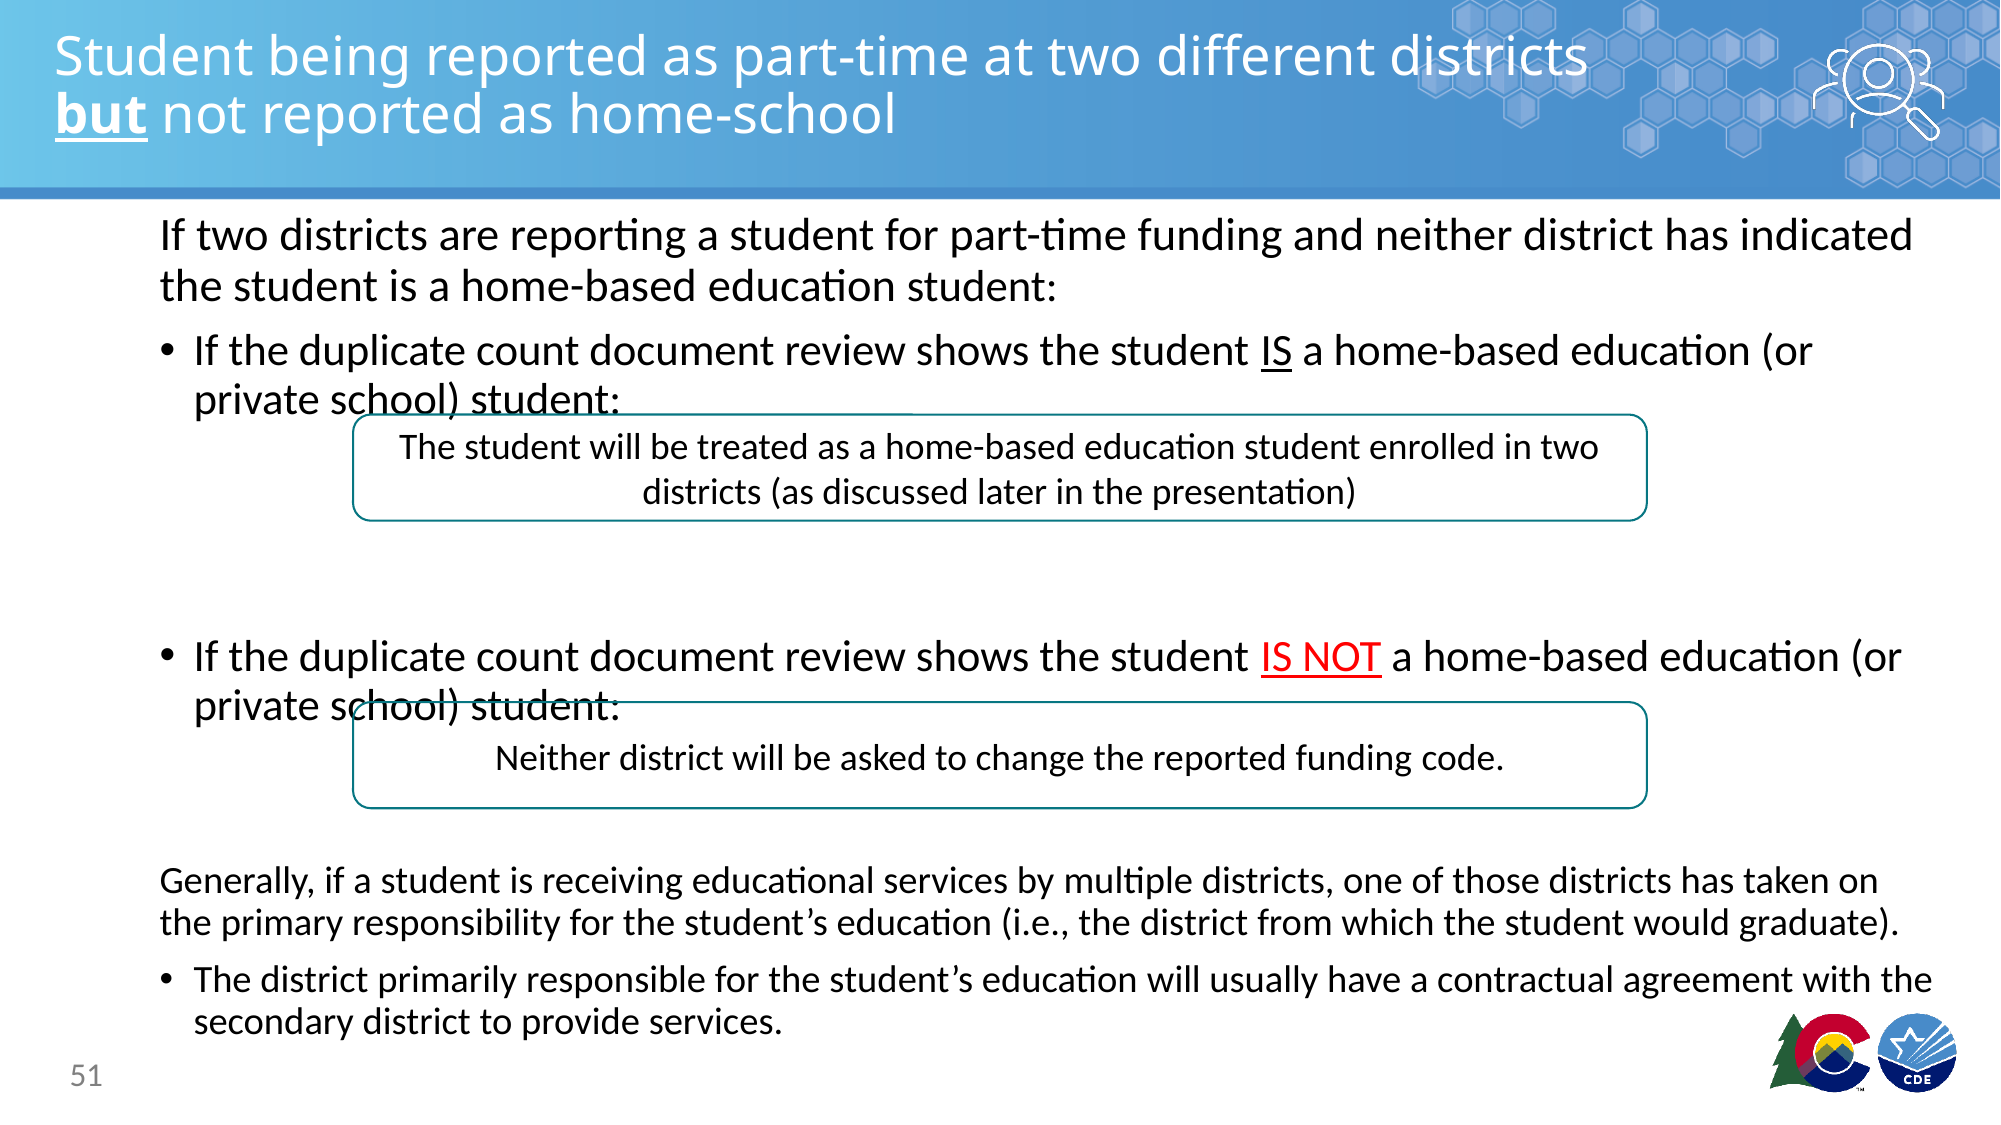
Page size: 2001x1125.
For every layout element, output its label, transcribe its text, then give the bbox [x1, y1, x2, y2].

text_box Neither district will be asked to change the reported funding code. [351, 701, 1648, 810]
text_box The student will be treated as a home-based education student enrolled in two districts (as discussed later in the presentation) [351, 413, 1648, 522]
picture [1768, 1012, 1957, 1093]
slide_number 51 [54, 1042, 505, 1103]
list If two districts are reporting a student for part-time funding and neither district has indicated the student is a home-based education student: If the duplicate count document review shows the student IS a home-based education (or private school) student: If the duplicate count document review shows the student IS NOT a home-based education (or private school) student: Generally, if a student is receiving educational services by multiple districts, one of those districts has taken on the primary responsibility for the student’s education (i.e., the district from which the student would graduate).​ The district primarily responsible for the student’s education will usually have a contractual agreement with the secondary district to provide services.​ [159, 210, 1938, 1043]
title Student being reported as part-time at two different districts but not reported as home-school [54, 28, 1610, 153]
picture [0, 0, 2000, 200]
